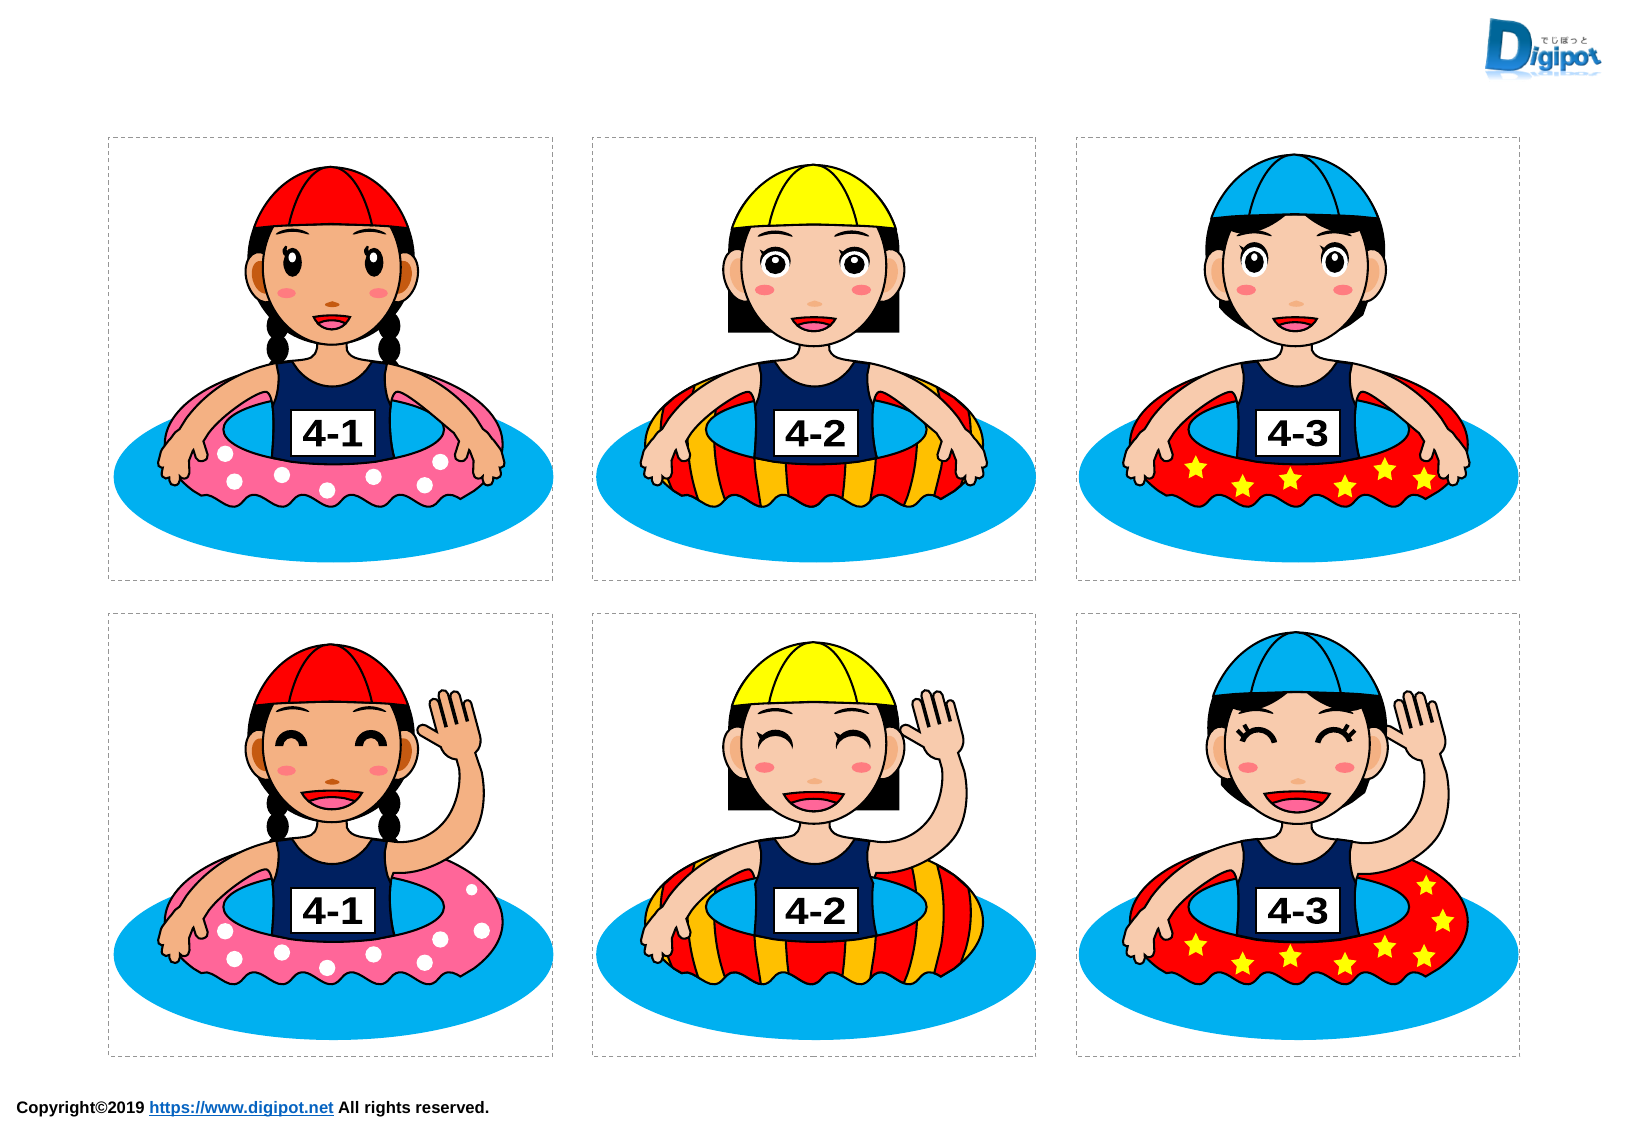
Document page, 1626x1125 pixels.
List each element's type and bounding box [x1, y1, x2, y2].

text_box [113, 166, 554, 563]
text_box [596, 164, 1036, 563]
picture [1485, 18, 1602, 82]
text_box [1078, 632, 1519, 1040]
text_box [596, 642, 1036, 1040]
text_box [1078, 154, 1519, 563]
text_box [113, 644, 554, 1040]
